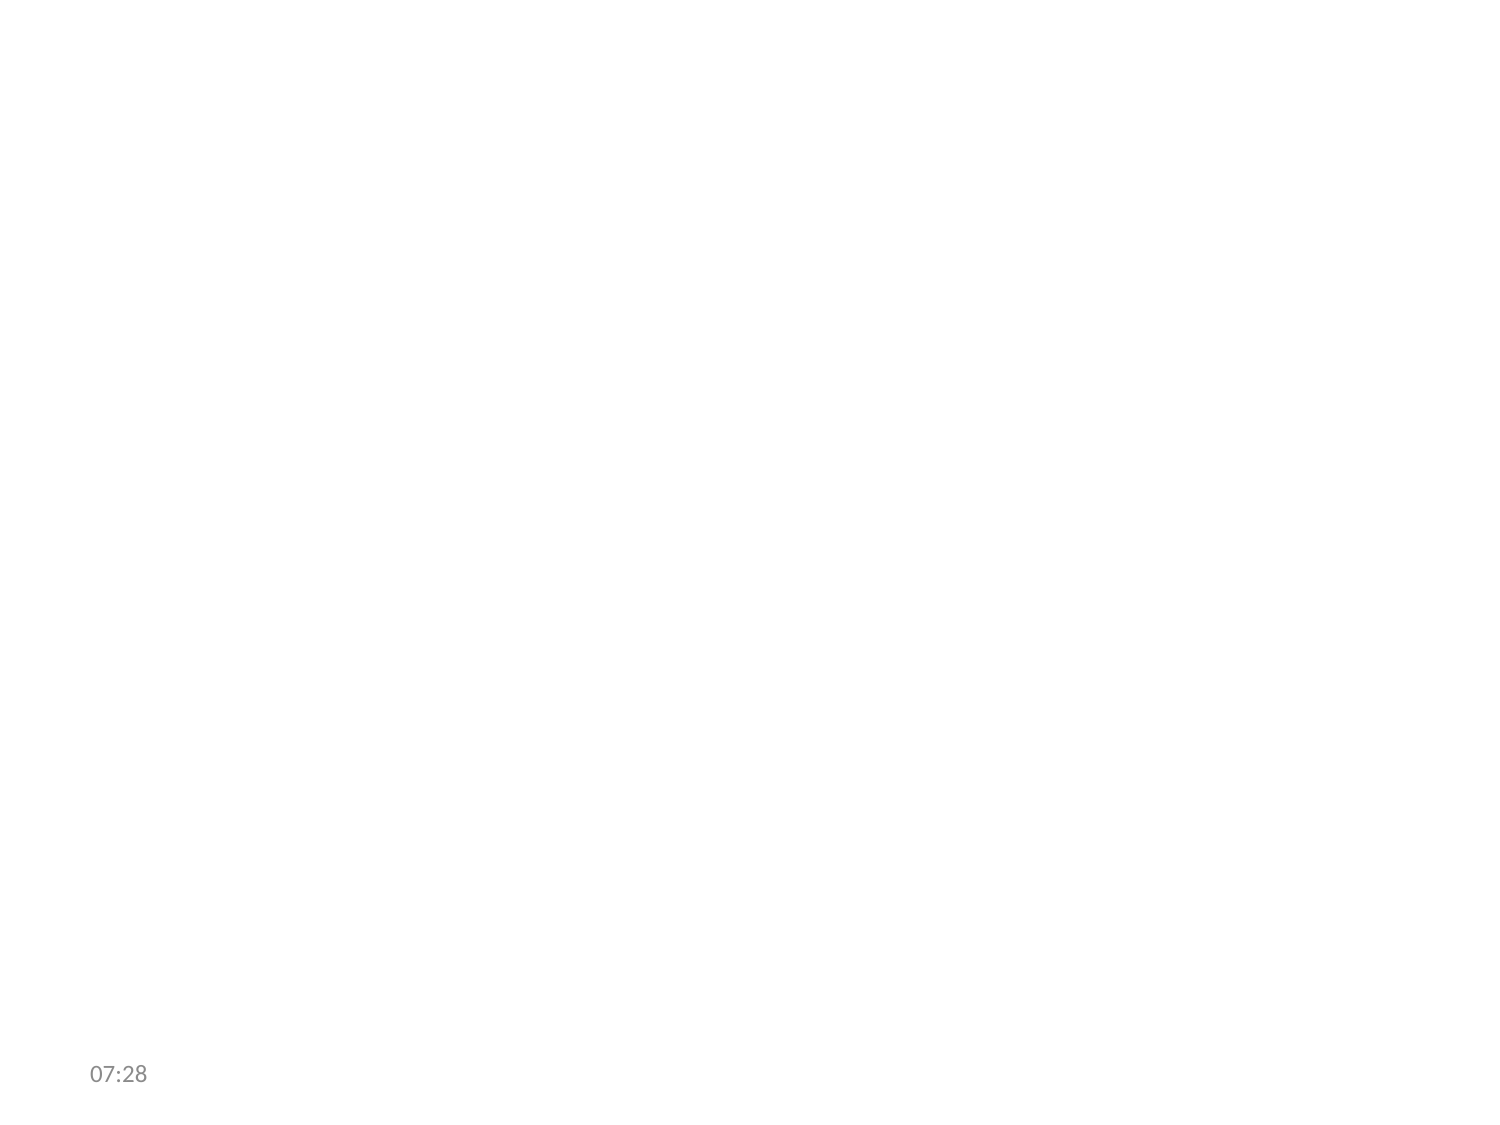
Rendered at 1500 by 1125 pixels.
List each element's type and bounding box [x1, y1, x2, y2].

slide_number [75, 1042, 425, 1103]
